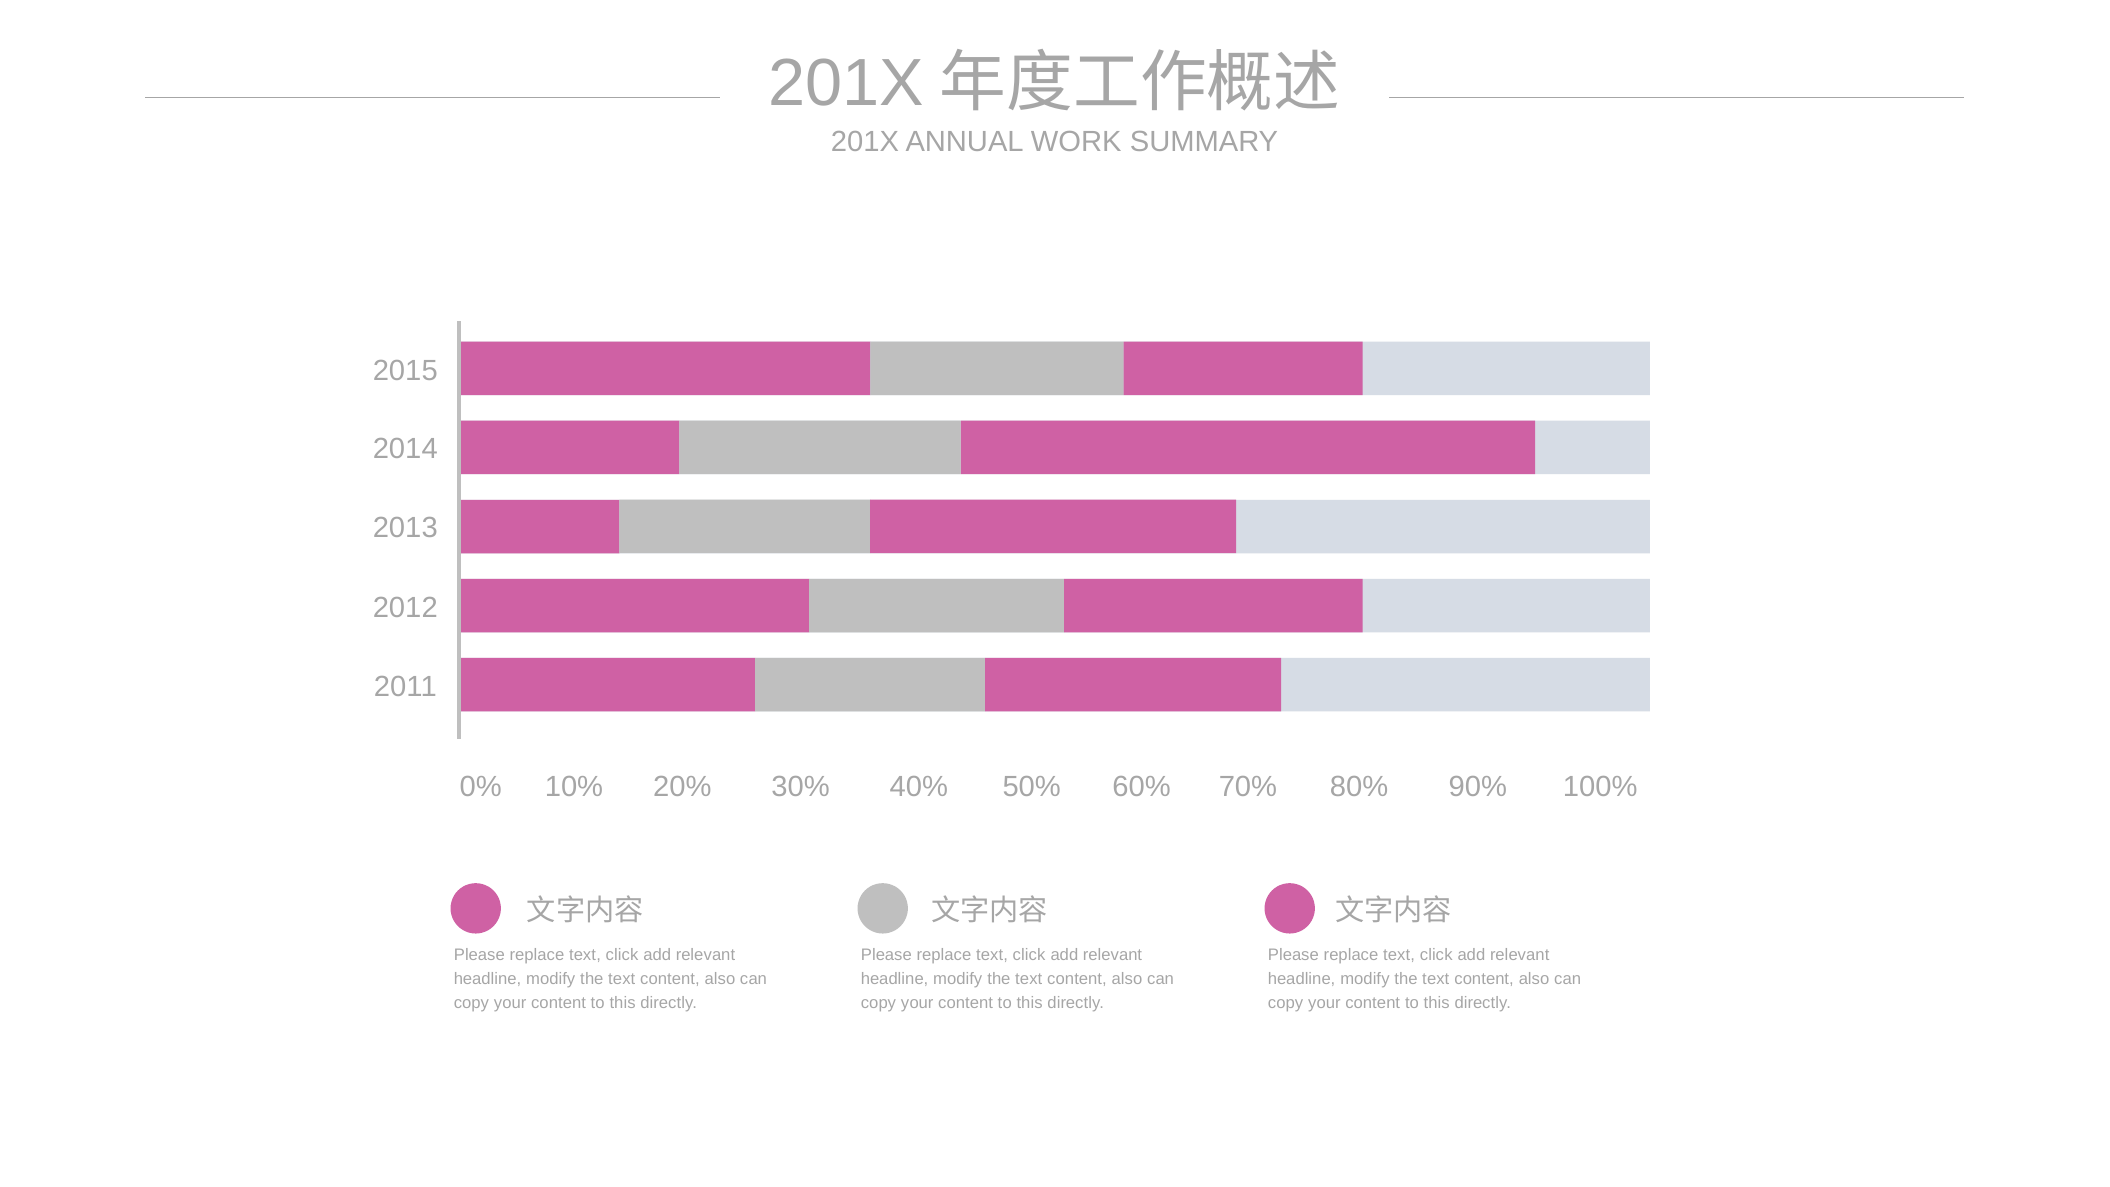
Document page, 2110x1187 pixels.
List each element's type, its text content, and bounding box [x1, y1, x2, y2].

text_box Please replace text, click add relevant headline, modify the text content, also can copy your content to this directly. [439, 932, 808, 1020]
text_box Please replace text, click add relevant headline, modify the text content, also can copy your content to this directly. [846, 932, 1215, 1020]
text_box [449, 882, 502, 932]
text_box [1263, 882, 1316, 932]
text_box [357, 321, 1654, 807]
text_box [856, 882, 909, 932]
text_box 文字内容 [916, 876, 1063, 932]
text_box 201X年度工作概述 [730, 98, 1379, 119]
text_box 文字内容 [512, 876, 659, 932]
text_box 文字内容 [1320, 876, 1468, 932]
text_box 201X年度工作概述 [730, 38, 1379, 96]
text_box Please replace text, click add relevant headline, modify the text content, also can copy your content to this directly. [1253, 932, 1622, 1020]
text_box 201X ANNUAL WORK SUMMARY [824, 122, 1285, 158]
